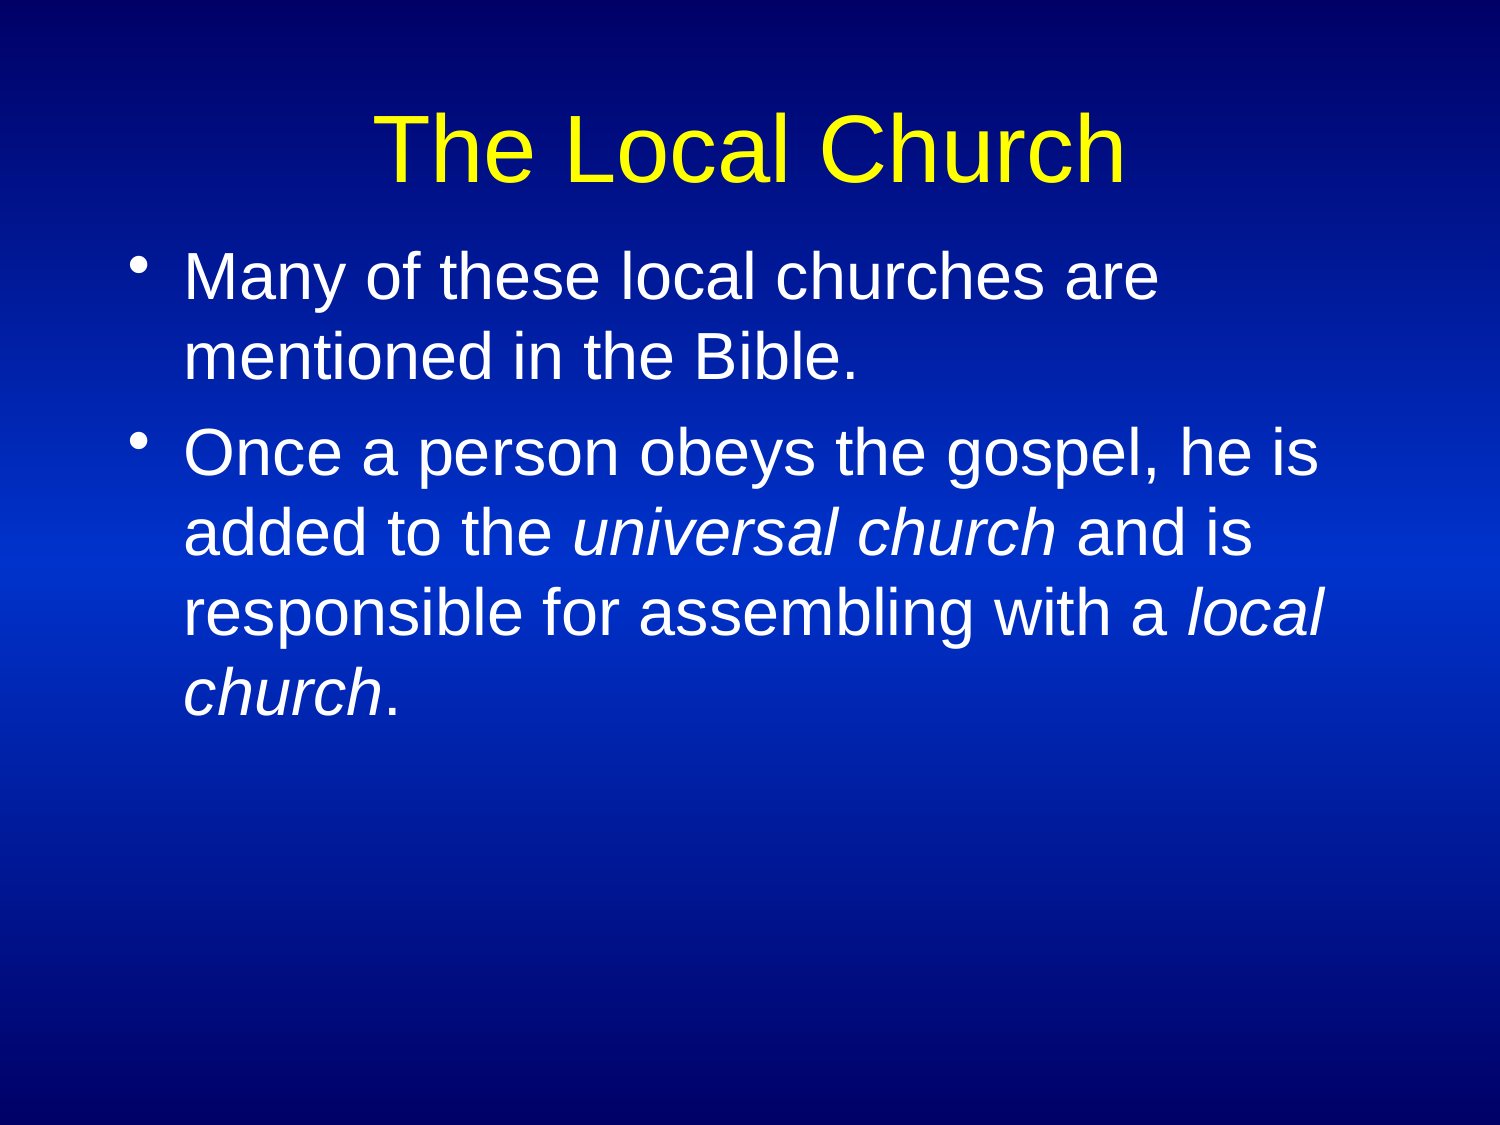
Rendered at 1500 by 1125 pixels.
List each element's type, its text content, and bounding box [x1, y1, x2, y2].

list Many of these local churches are mentioned in the Bible. Once a person obeys the gospel, he is added to the universal church and is responsible for assembling with a local church. [112, 224, 1463, 1125]
title The Local Church [37, 50, 1463, 238]
